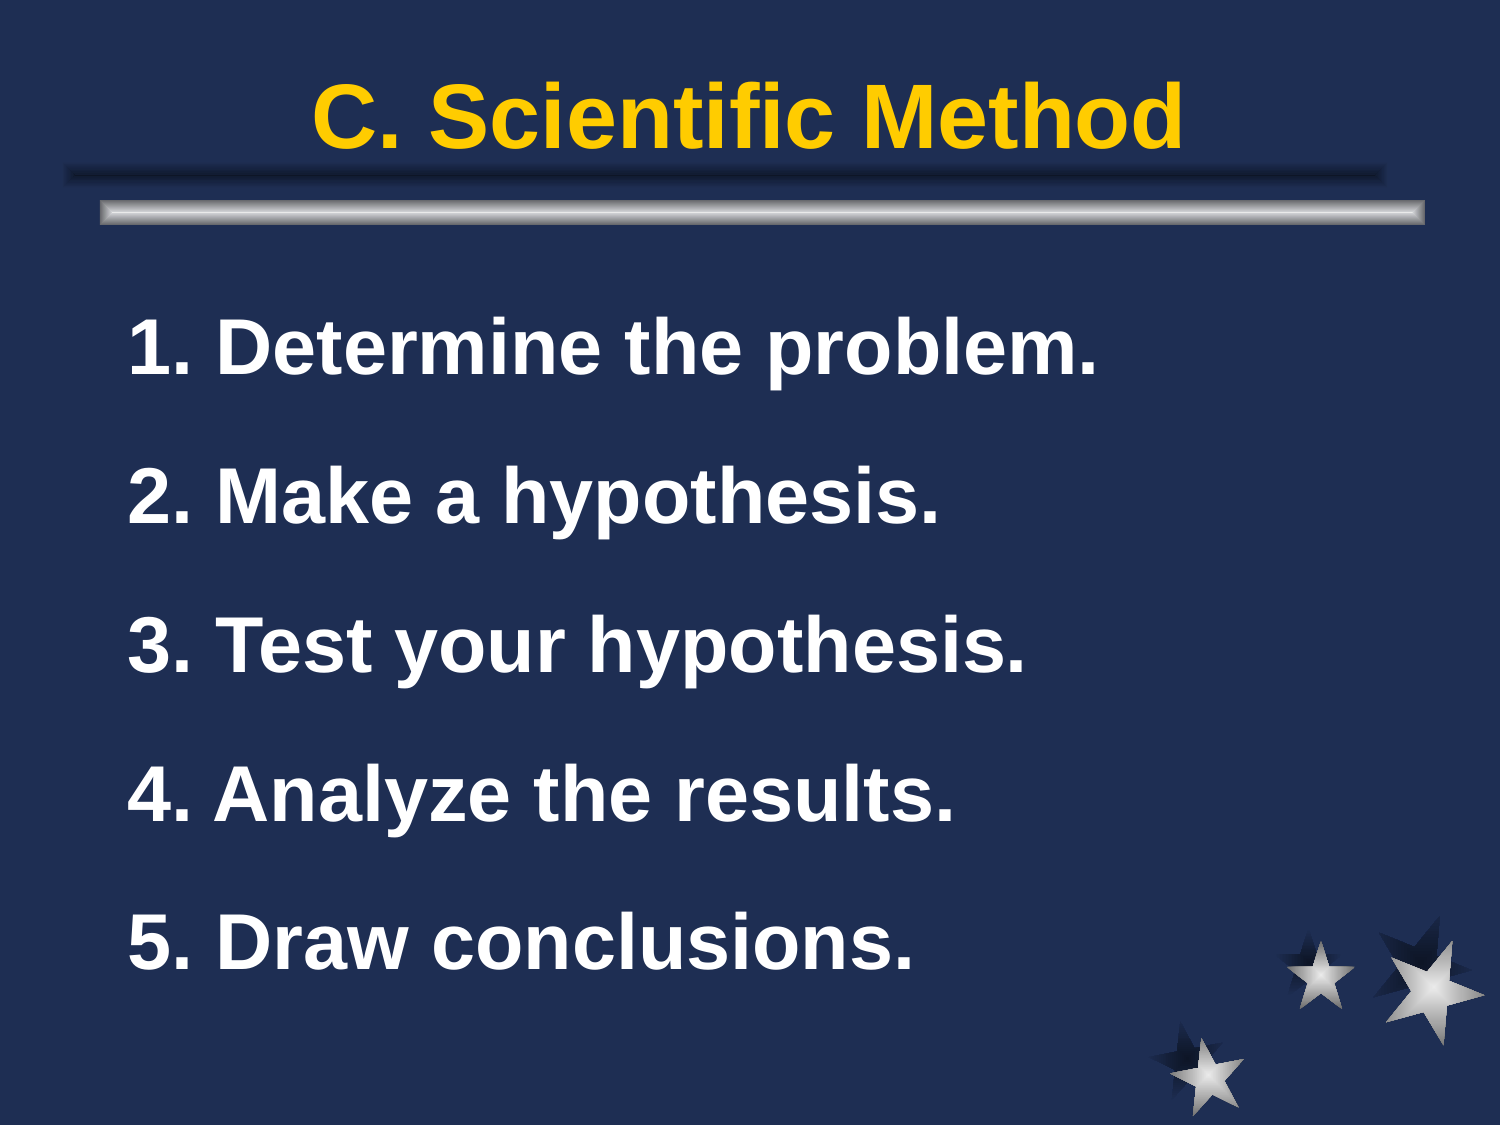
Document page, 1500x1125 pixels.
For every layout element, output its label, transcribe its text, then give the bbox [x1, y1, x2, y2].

list 1. Determine the problem. 2. Make a hypothesis. 3. Test your hypothesis. 4. Analyze the results. 5. Draw conclusions. [112, 249, 1451, 1076]
title C. Scientific Method [112, 37, 1388, 176]
